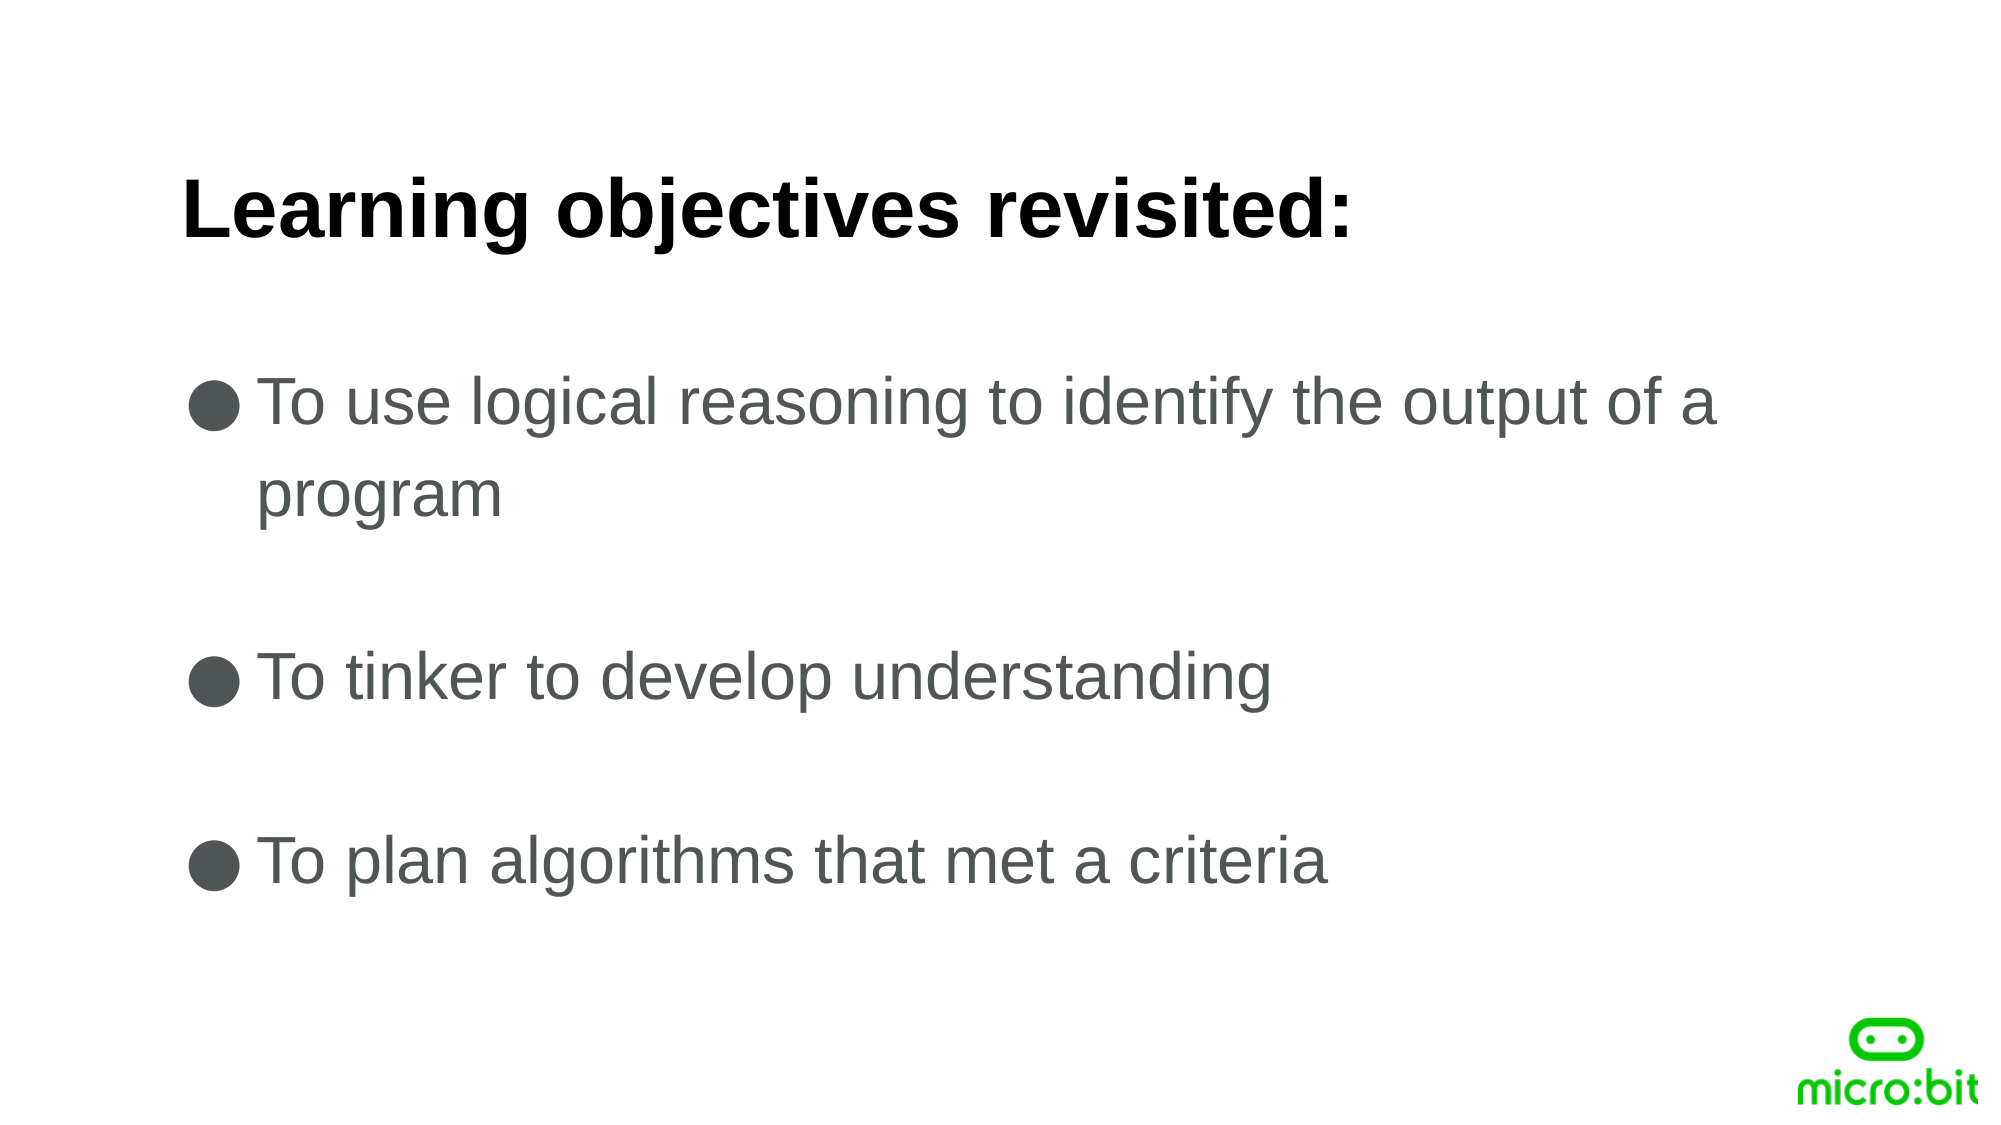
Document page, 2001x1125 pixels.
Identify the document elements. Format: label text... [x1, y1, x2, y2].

text_box Learning objectives revisited: To use logical reasoning to identify the output of a program To tinker to develop understanding To plan algorithms that met a criteria [166, 60, 1918, 884]
picture [1797, 1017, 1978, 1106]
